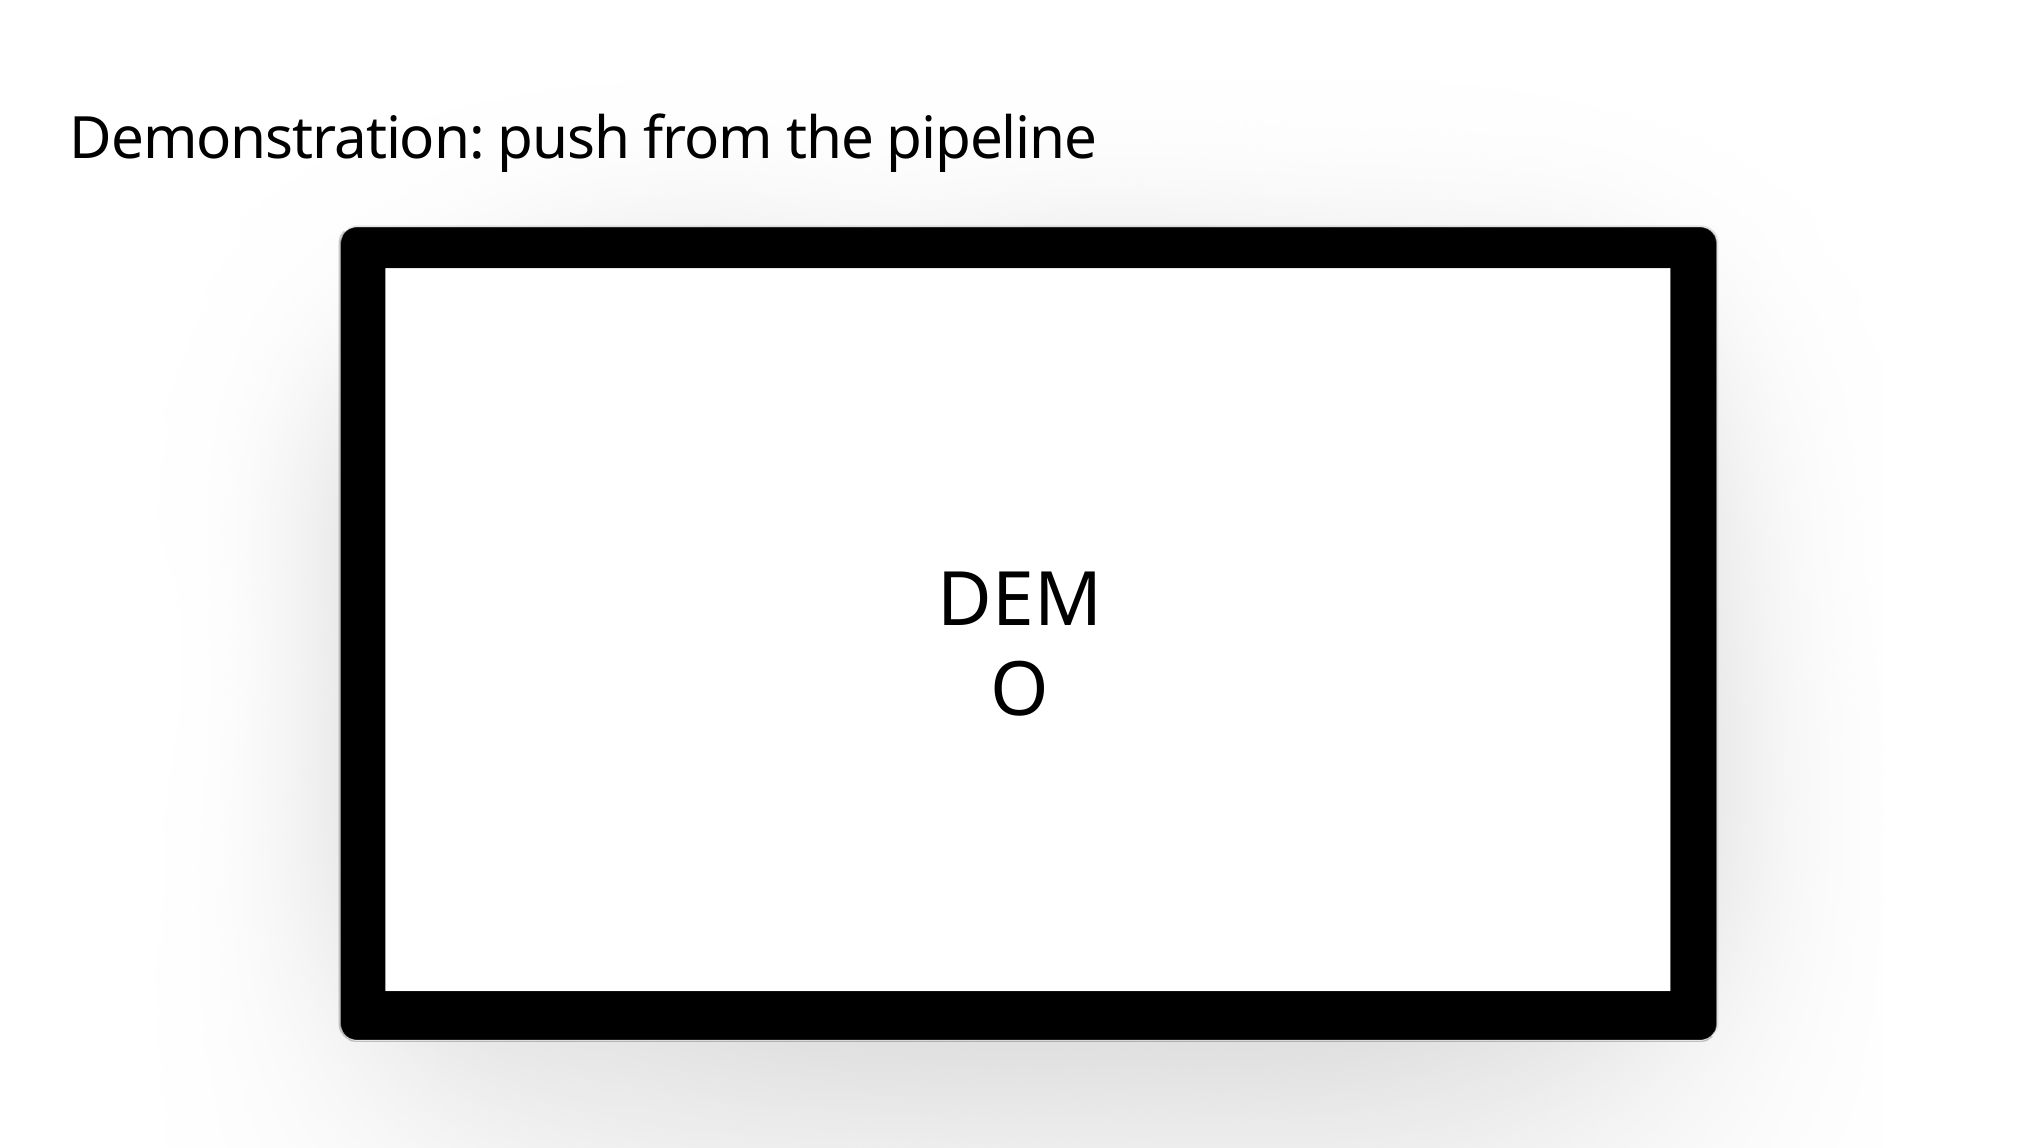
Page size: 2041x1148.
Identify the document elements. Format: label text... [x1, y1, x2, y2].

picture [64, 81, 1884, 1148]
title Demonstration: push from the pipeline [70, 103, 1969, 172]
text_box DEMO [894, 543, 1146, 739]
